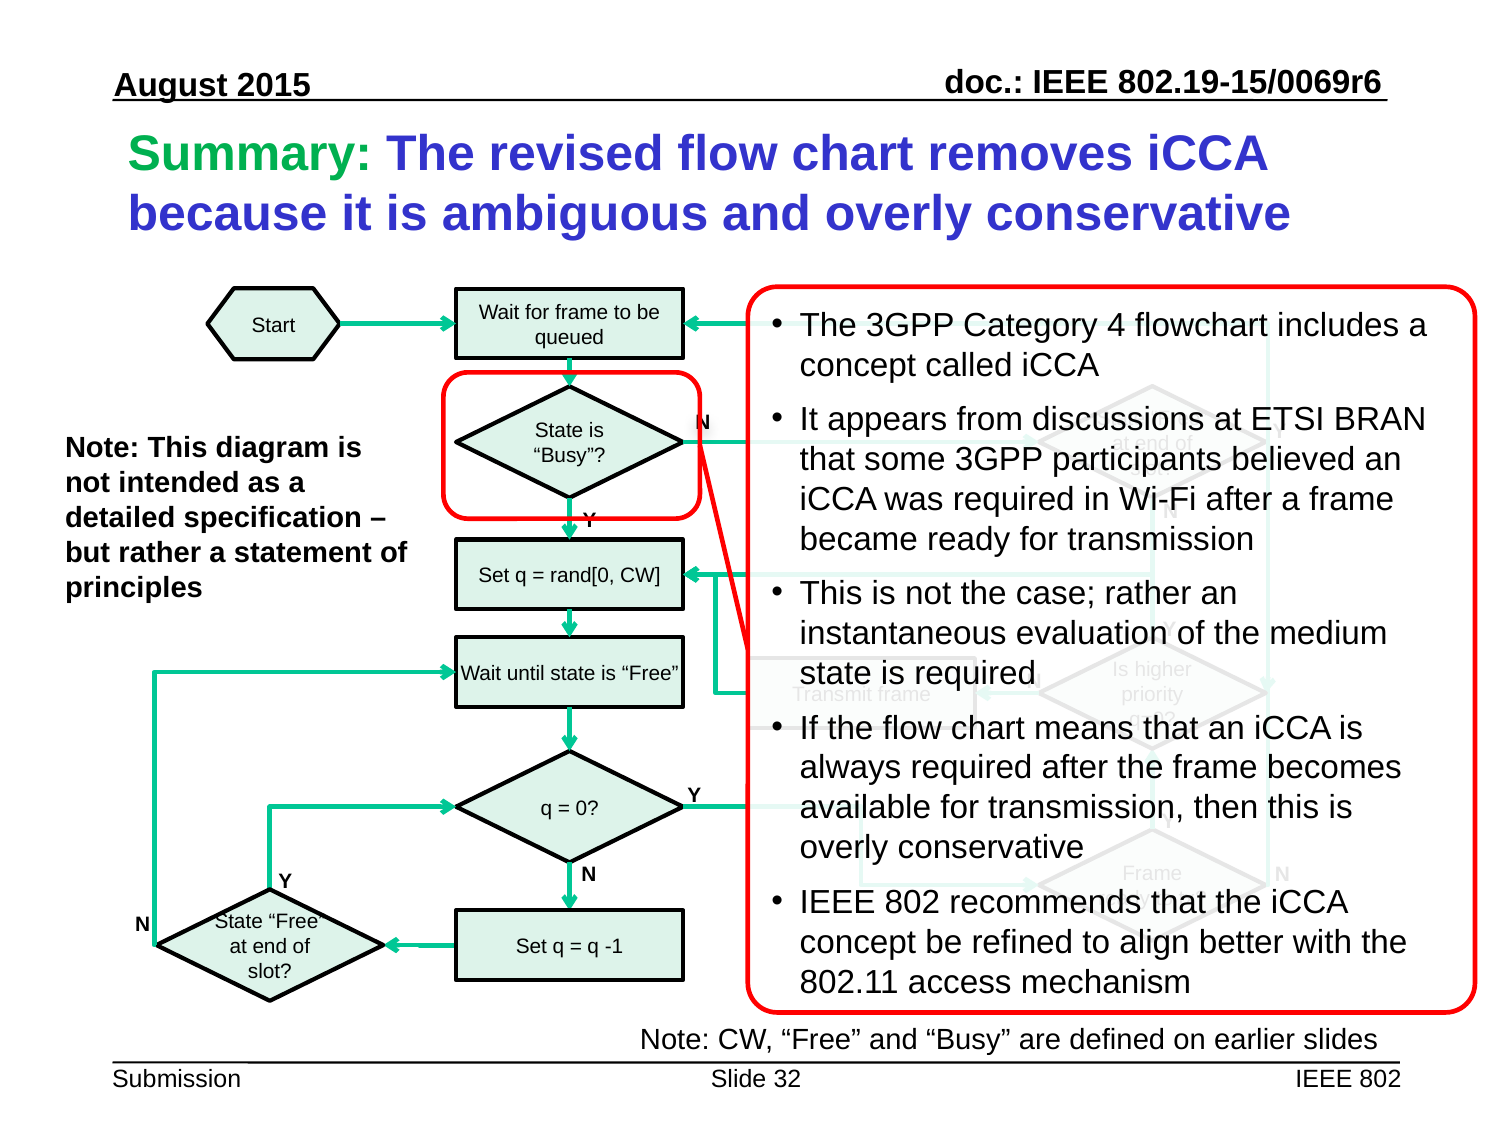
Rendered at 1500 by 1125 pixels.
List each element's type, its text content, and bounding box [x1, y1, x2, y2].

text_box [122, 288, 1290, 1002]
footer IEEE 802 [1294, 1061, 1402, 1093]
title Summary: The revised flow chart removes iCCA because it is ambiguous and overly conservative [112, 112, 1388, 288]
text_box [699, 445, 749, 650]
slide_number Slide 32 [709, 1061, 803, 1093]
text_box Note: This diagram is not intended as a detailed specification – but rather a statement of principles [49, 421, 117, 634]
text_box The 3GPP Category 4 flowchart includes a concept called iCCA It appears from discussions at ETSI BRAN that some 3GPP participants believed an iCCA was required in Wi-Fi after a frame became ready for transmission This is not the case; rather an instantaneous evaluation of the medium state is required If the flow chart means that an iCCA is always required after the frame becomes available for transmission, then this is overly conservative IEEE 802 recommends that the iCCA concept be refined to align better with the 802.11 access mechanism [761, 286, 1475, 1013]
text_box Note: CW, “Free” and “Busy” are defined on earlier slides [624, 1012, 1400, 1058]
